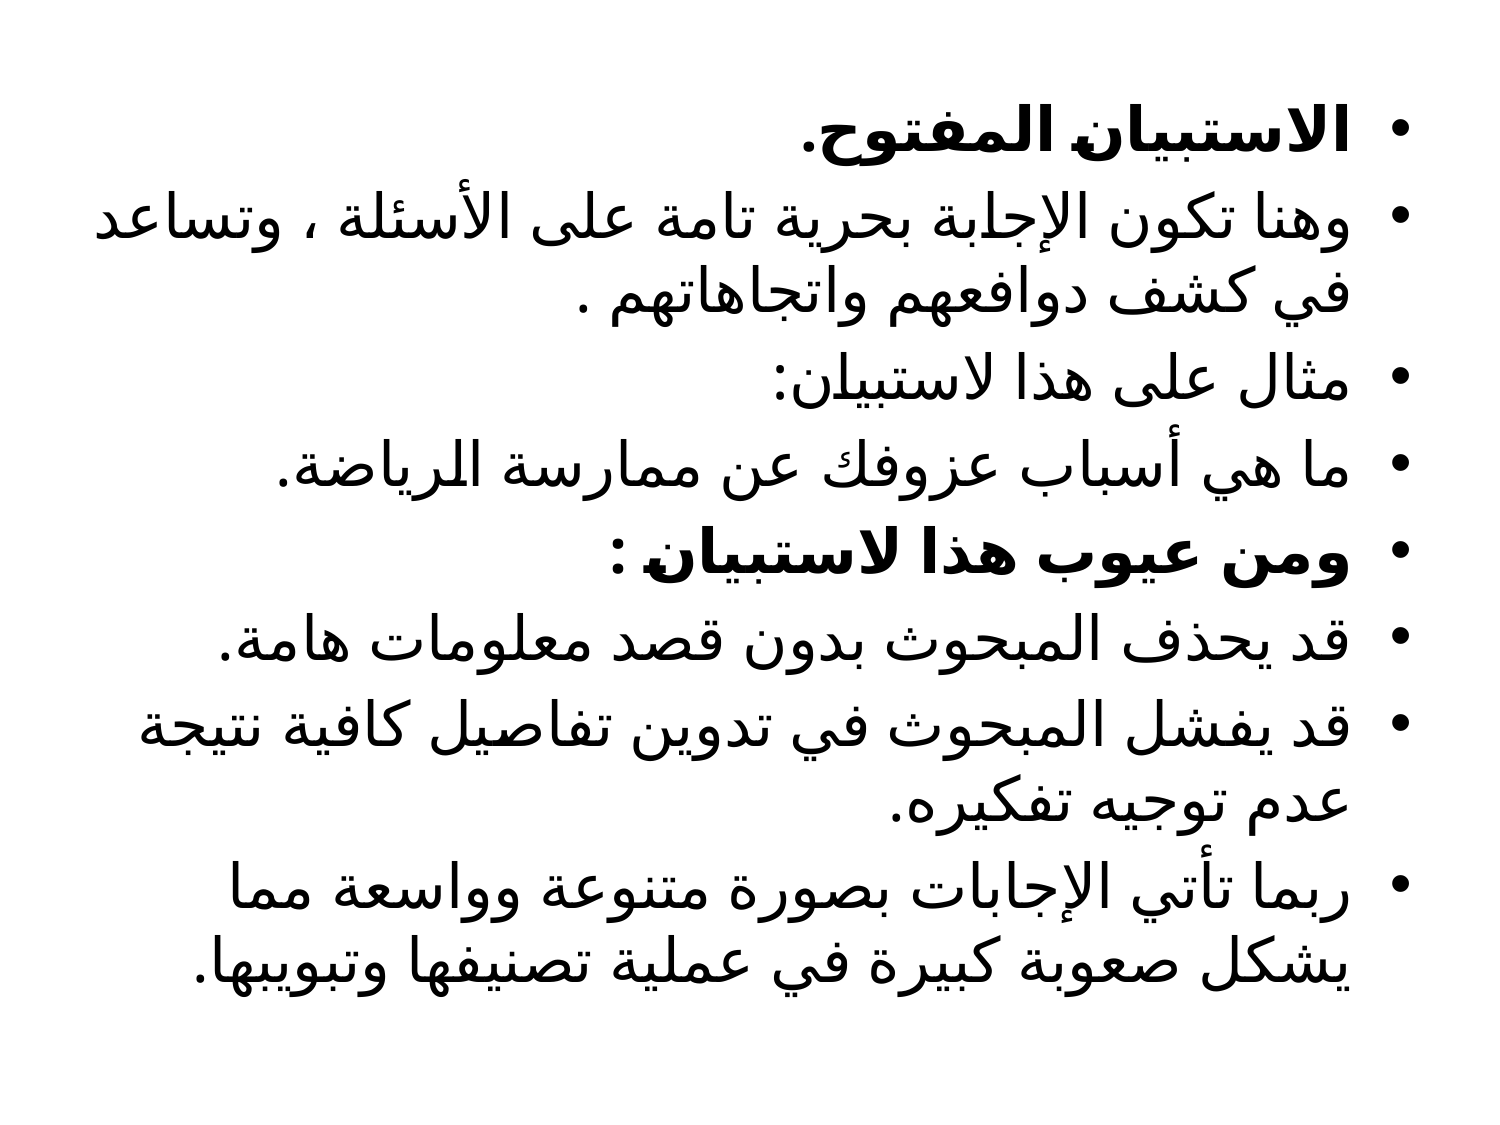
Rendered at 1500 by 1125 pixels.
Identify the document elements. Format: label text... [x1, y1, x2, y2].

list الاستبيان المفتوح. وهنا تكون الإجابة بحرية تامة على الأسئلة ، وتساعد في كشف دوافعهم واتجاهاتهم . مثال على هذا لاستبيان: ما هي أسباب عزوفك عن ممارسة الرياضة. ومن عيوب هذا لاستبيان : قد يحذف المبحوث بدون قصد معلومات هامة. قد يفشل المبحوث في تدوين تفاصيل كافية نتيجة عدم توجيه تفكيره. ربما تأتي الإجابات بصورة متنوعة وواسعة مما يشكل صعوبة كبيرة في عملية تصنيفها وتبويبها. [75, 82, 1425, 1005]
